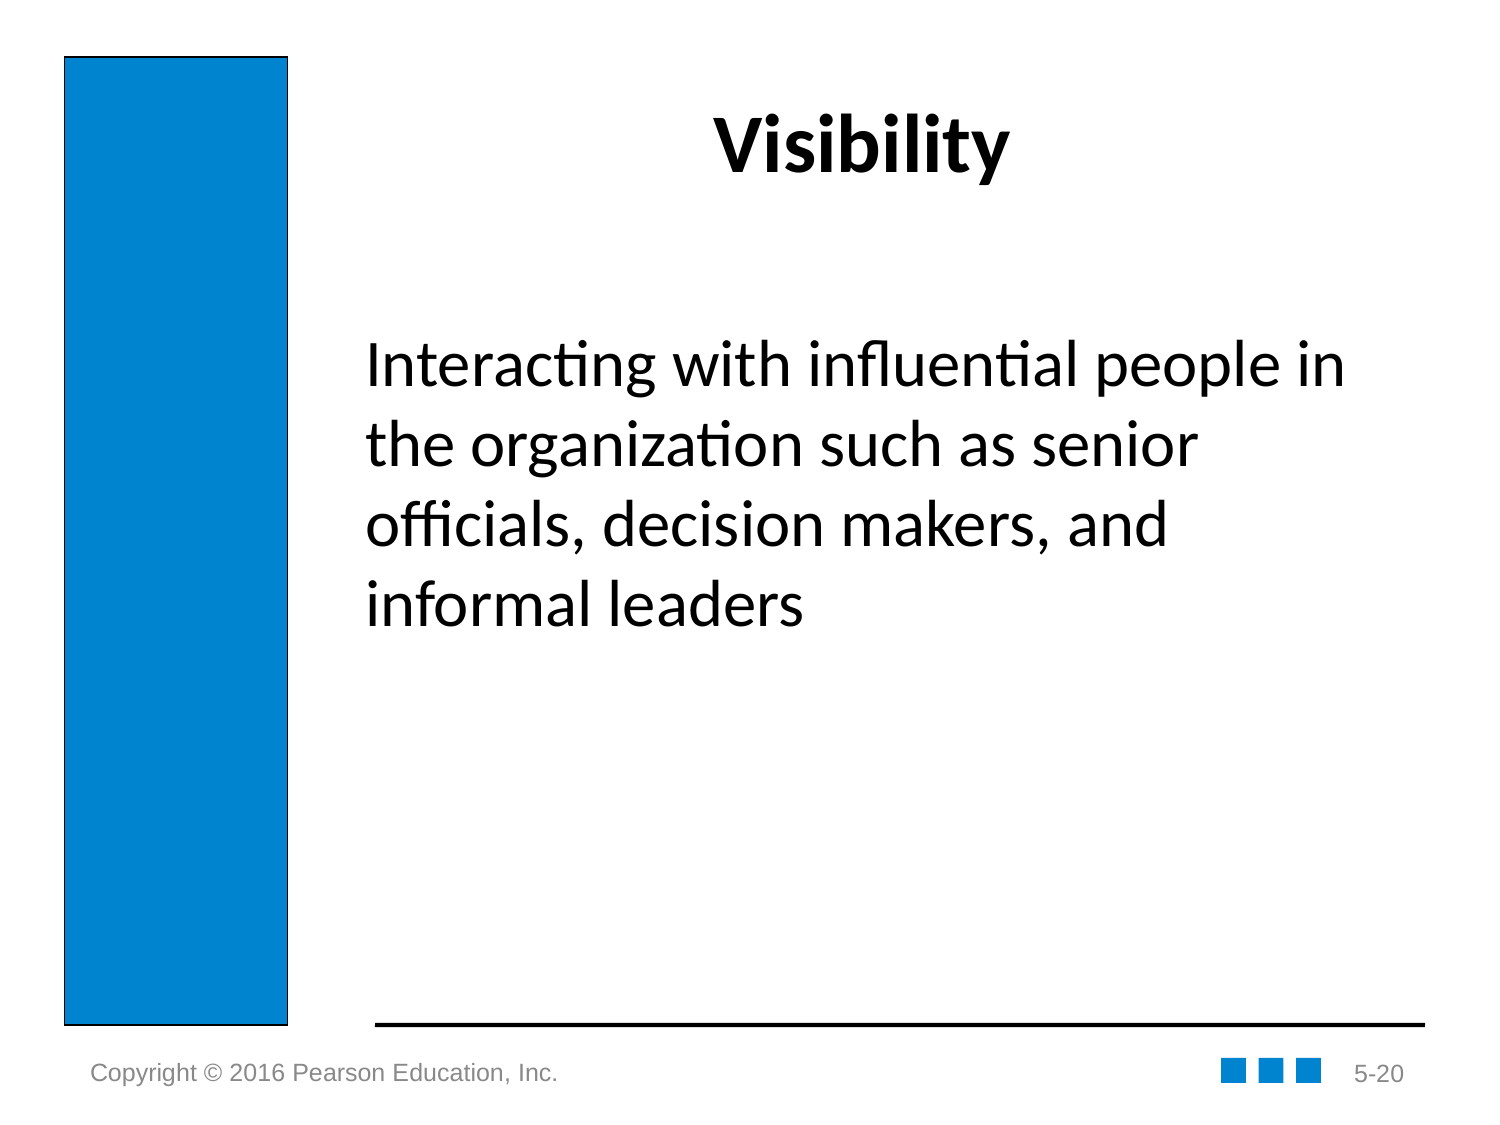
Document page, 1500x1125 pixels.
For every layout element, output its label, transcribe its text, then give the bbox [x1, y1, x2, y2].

text_box [1258, 1057, 1284, 1083]
title Visibility [300, 45, 1425, 233]
text_box Copyright © 2016 Pearson Education, Inc. [75, 1055, 625, 1088]
list Interacting with influential people in the organization such as senior officials, decision makers, and informal leaders [350, 312, 1388, 950]
text_box [64, 56, 288, 1025]
text_box 5-20 [1333, 1050, 1425, 1095]
text_box [1296, 1057, 1321, 1083]
text_box [1221, 1057, 1246, 1083]
